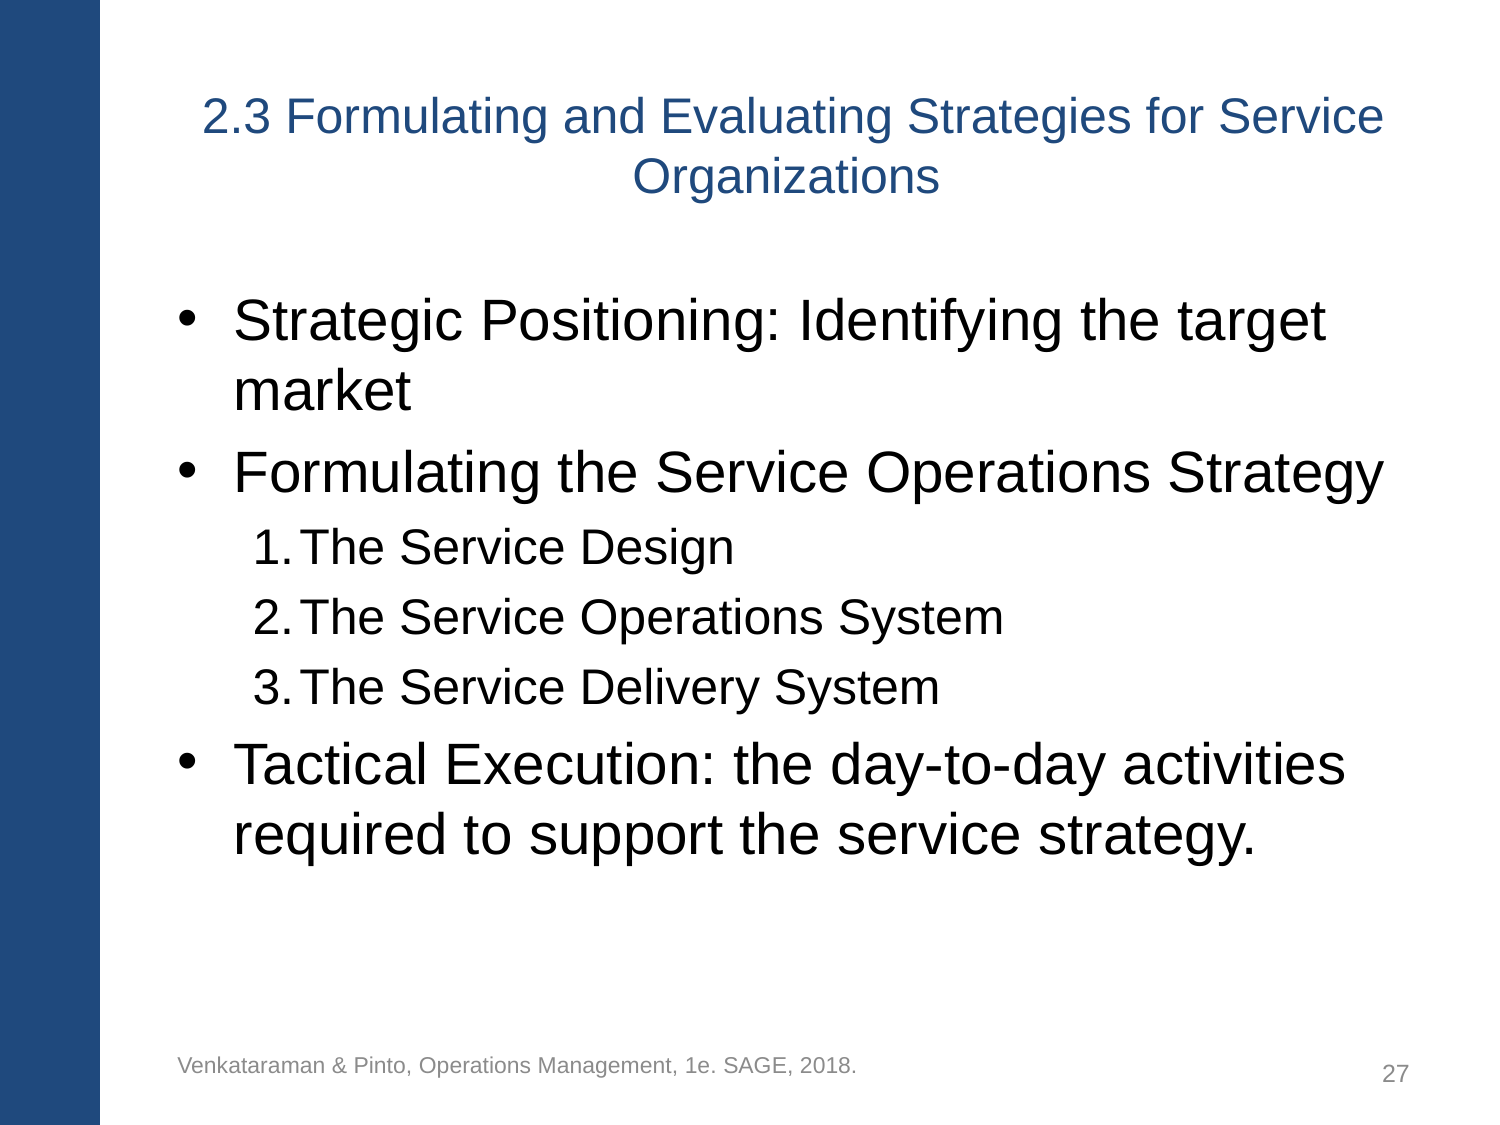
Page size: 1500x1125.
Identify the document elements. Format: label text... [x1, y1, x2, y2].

title 2.3 Formulating and Evaluating Strategies for Service Organizations [162, 50, 1425, 238]
slide_number 27 [1350, 1042, 1425, 1103]
footer Venkataraman & Pinto, Operations Management, 1e. SAGE, 2018. [162, 1042, 1313, 1103]
list Strategic Positioning: Identifying the target market Formulating the Service Operations Strategy 1. The Service Design 2. The Service Operations System 3. The Service Delivery System Tactical Execution: the day-to-day activities required to support the service strategy. [162, 275, 1425, 1005]
